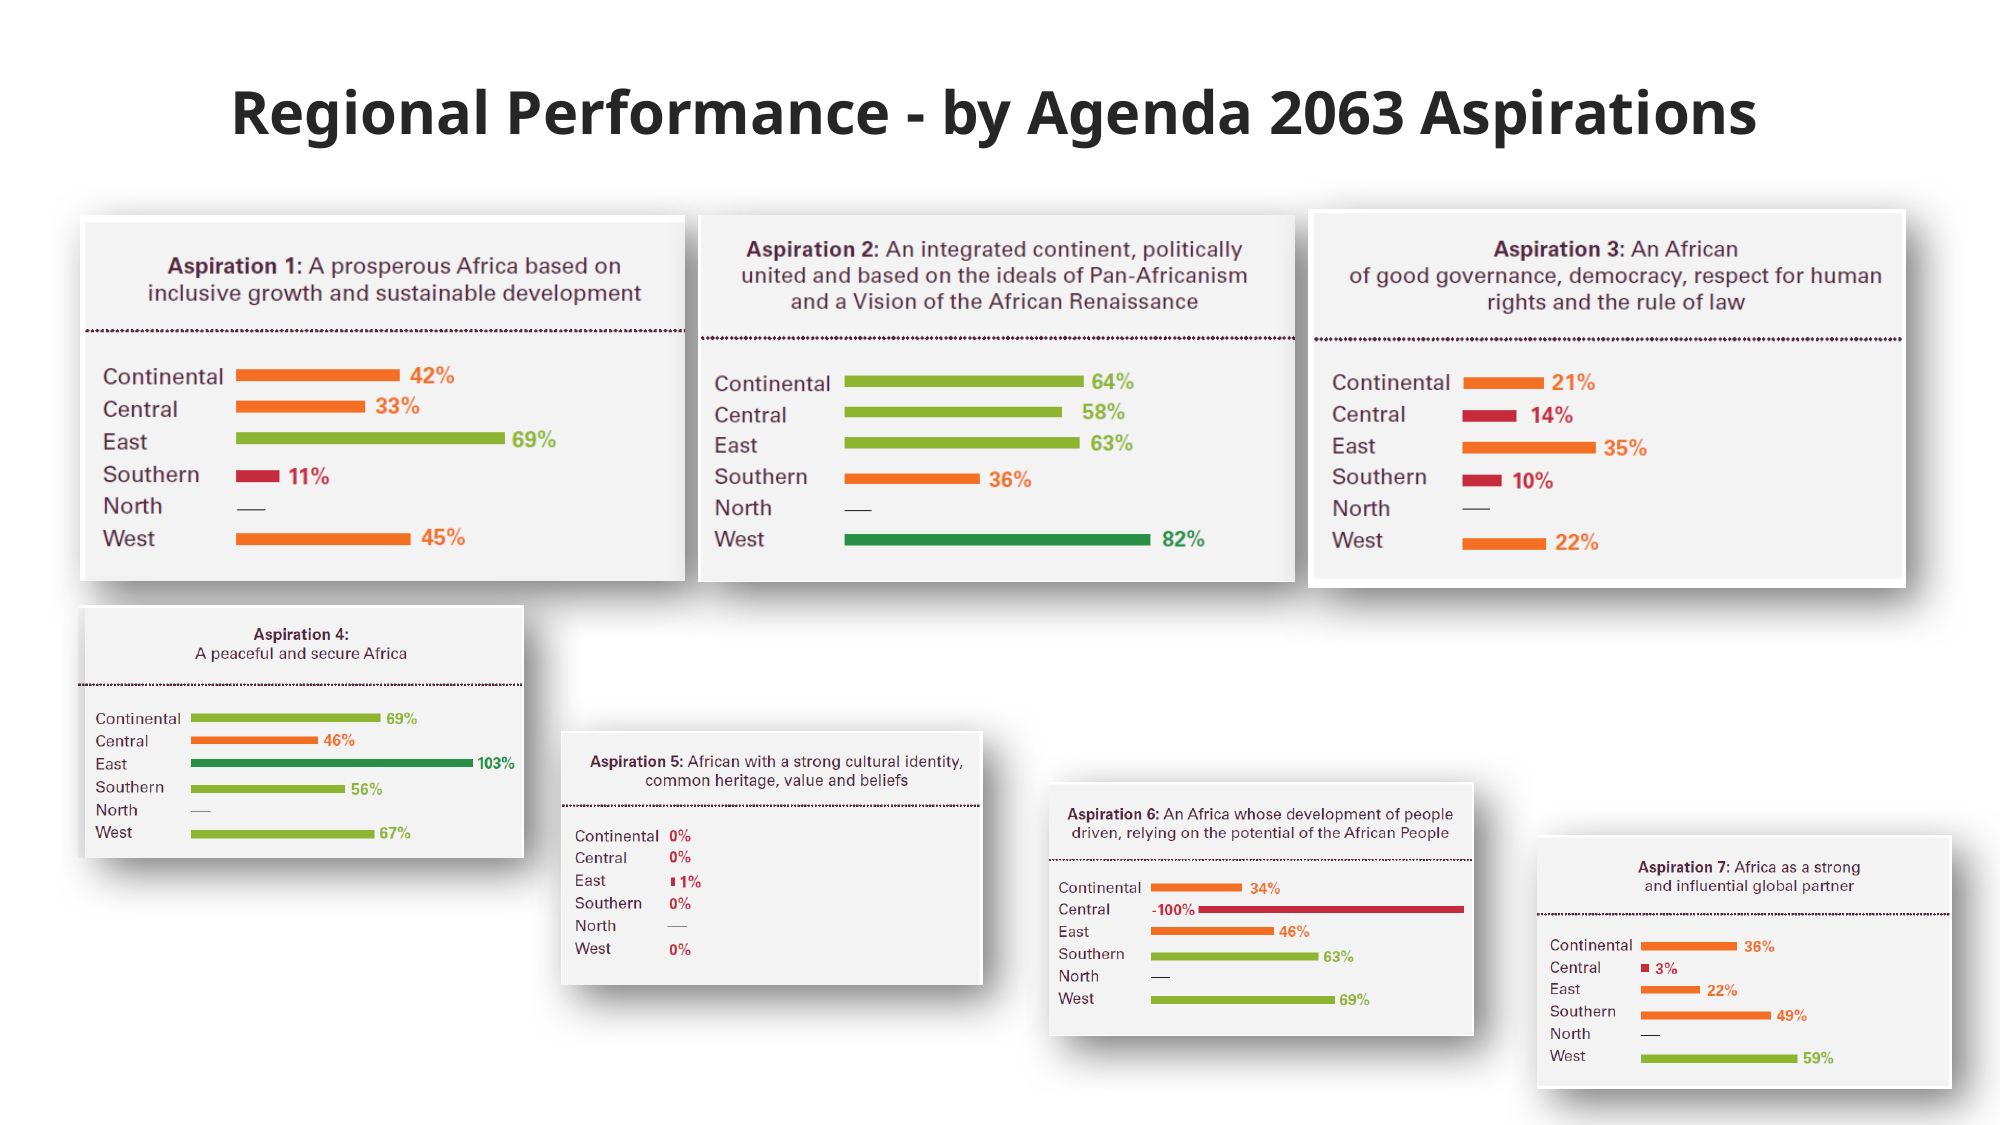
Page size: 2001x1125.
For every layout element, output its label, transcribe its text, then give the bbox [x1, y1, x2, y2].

list Regional Performance - by Agenda 2063 Aspirations [53, 55, 1952, 175]
picture [561, 731, 983, 985]
picture [1049, 782, 1474, 1036]
picture [698, 215, 1295, 582]
picture [80, 215, 685, 581]
picture [78, 605, 524, 858]
picture [1308, 209, 1906, 588]
picture [1537, 835, 1952, 1089]
